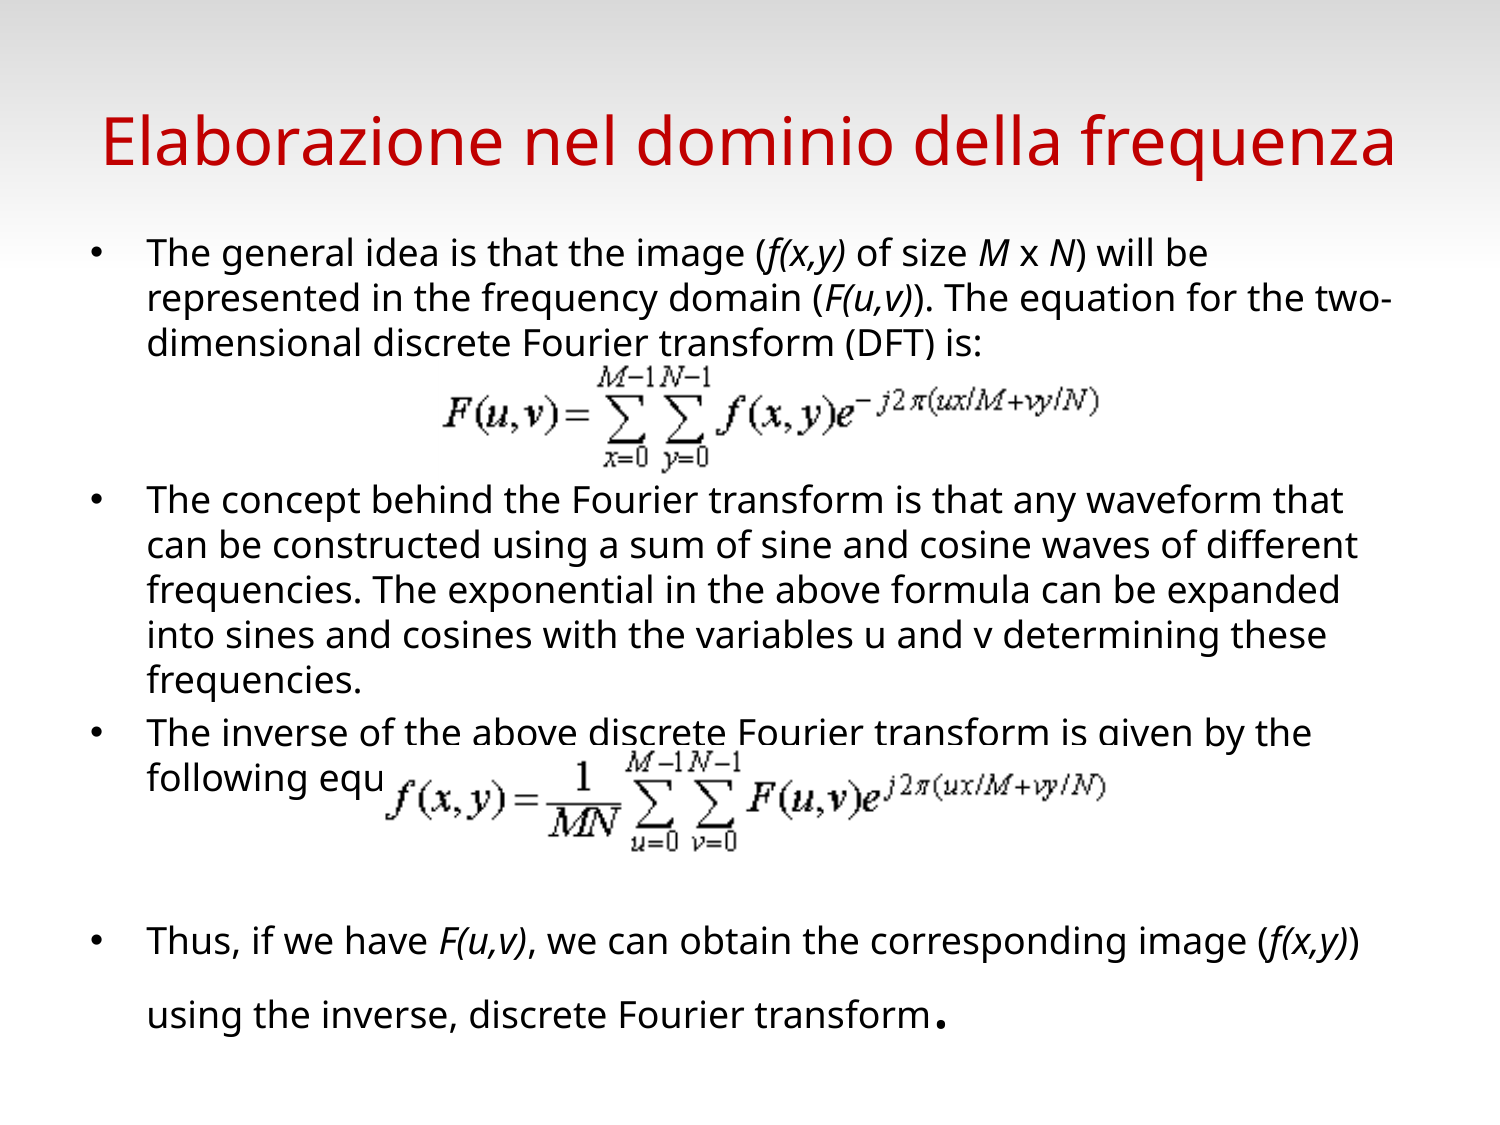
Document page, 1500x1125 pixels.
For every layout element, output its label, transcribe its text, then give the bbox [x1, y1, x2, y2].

title Elaborazione nel dominio della frequenza [75, 45, 1425, 221]
picture [437, 360, 1109, 480]
picture [381, 745, 1118, 859]
list The general idea is that the image (f(x,y) of size M x N) will be represented in the frequency domain (F(u,v)). The equation for the two-dimensional discrete Fourier transform (DFT) is: The concept behind the Fourier transform is that any waveform that can be constructed using a sum of sine and cosine waves of different frequencies. The exponential in the above formula can be expanded into sines and cosines with the variables u and v determining these frequencies. The inverse of the above discrete Fourier transform is given by the following equation: Thus, if we have F(u,v), we can obtain the corresponding image (f(x,y)) using the inverse, discrete Fourier transform. [75, 221, 1425, 1050]
